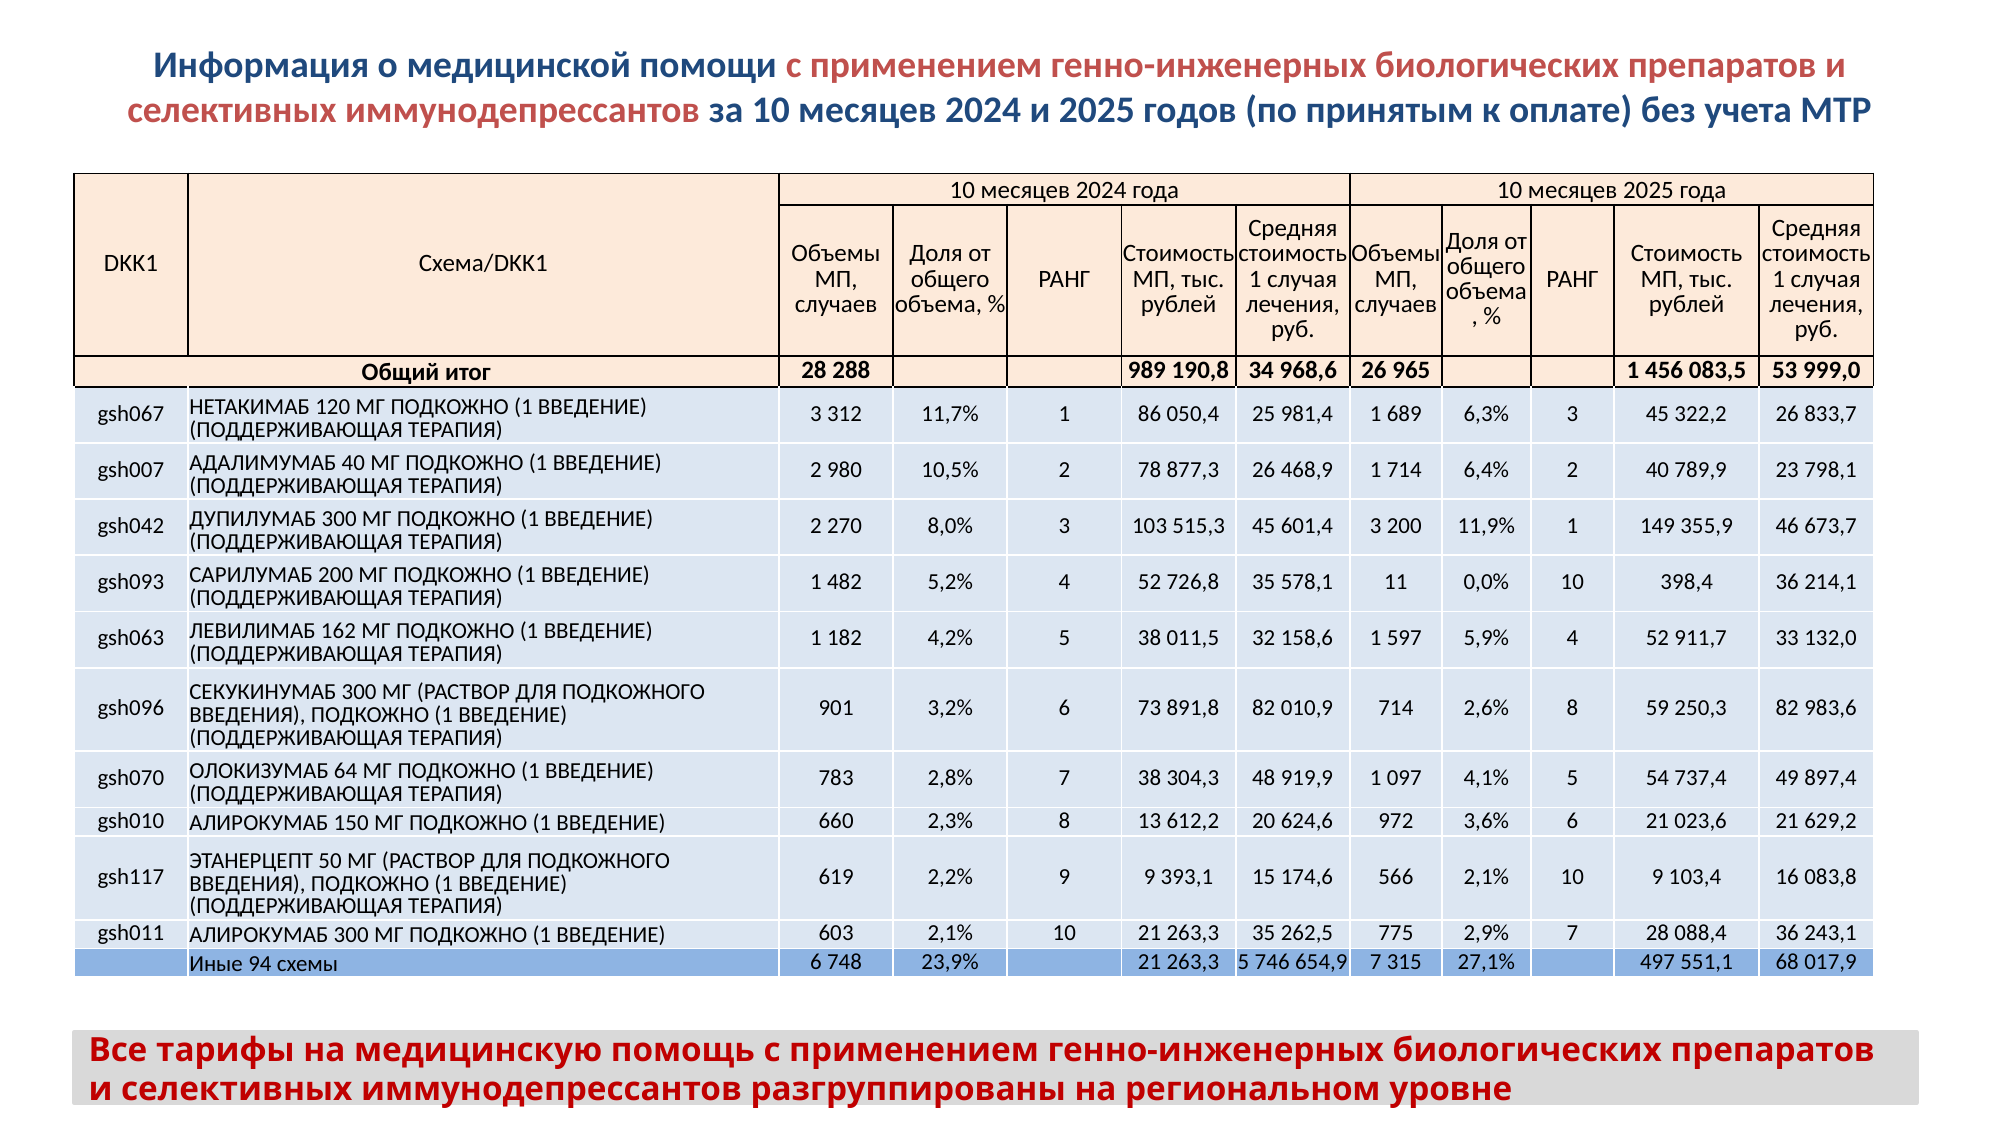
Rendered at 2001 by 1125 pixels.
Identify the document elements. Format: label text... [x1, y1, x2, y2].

table_cell 53 999,0 [1760, 357, 1873, 386]
table_cell 11,7% [894, 388, 1006, 442]
table_cell 10 [1532, 556, 1613, 611]
table_cell 1 689 [1351, 388, 1441, 442]
table_cell 82 010,9 [1237, 669, 1349, 750]
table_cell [1532, 921, 1613, 948]
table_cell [780, 921, 892, 948]
table_cell 4,2% [894, 612, 1006, 667]
table_cell Общий итог [75, 357, 778, 386]
table_cell 8 [1008, 808, 1121, 835]
table_cell [1443, 357, 1530, 386]
table_cell 3 [1532, 388, 1613, 442]
table_cell 7 [1008, 752, 1121, 807]
table_cell 48 919,9 [1237, 752, 1349, 807]
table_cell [1760, 808, 1873, 835]
table_cell [1532, 357, 1613, 386]
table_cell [1760, 949, 1873, 976]
table_cell 783 [780, 752, 892, 807]
table_cell 32 158,6 [1237, 612, 1349, 667]
table_cell 5 [1532, 752, 1613, 807]
table_cell 25 981,4 [1237, 388, 1349, 442]
table_cell 82 983,6 [1760, 669, 1873, 750]
table_cell gsh063 [75, 612, 187, 667]
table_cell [1122, 921, 1235, 948]
table_cell 59 250,3 [1615, 669, 1758, 750]
table_cell 5 [1008, 612, 1121, 667]
table_cell 989 190,8 [1122, 357, 1235, 386]
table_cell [894, 921, 1006, 948]
table_header 10 месяцев 2024 года [780, 174, 1349, 204]
table_cell 1 [1008, 388, 1121, 442]
table_cell [1008, 357, 1121, 386]
table_cell 35 578,1 [1237, 556, 1349, 611]
table_cell 52 726,8 [1122, 556, 1235, 611]
table_cell 6,3% [1443, 388, 1530, 442]
table_cell gsh042 [75, 500, 187, 554]
table_cell [894, 357, 1006, 386]
table_cell АДАЛИМУМАБ 40 МГ ПОДКОЖНО (1 ВВЕДЕНИЕ) (ПОДДЕРЖИВАЮЩАЯ ТЕРАПИЯ) [189, 444, 778, 498]
table_cell 26 468,9 [1237, 444, 1349, 498]
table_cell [1615, 837, 1758, 919]
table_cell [1351, 949, 1441, 976]
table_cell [894, 837, 1006, 919]
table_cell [1760, 921, 1873, 948]
table_cell 4 [1008, 556, 1121, 611]
table_cell 149 355,9 [1615, 500, 1758, 554]
table_cell РАНГ [1008, 206, 1121, 355]
table_cell АЛИРОКУМАБ 150 МГ ПОДКОЖНО (1 ВВЕДЕНИЕ) [189, 808, 778, 835]
table_cell 38 011,5 [1122, 612, 1235, 667]
table_cell 3 312 [780, 388, 892, 442]
table_cell 2 [1008, 444, 1121, 498]
table_cell 33 132,0 [1760, 612, 1873, 667]
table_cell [1443, 949, 1530, 976]
table_cell 2,3% [894, 808, 1006, 835]
table_cell 2 270 [780, 500, 892, 554]
table_cell 6,4% [1443, 444, 1530, 498]
table_cell 86 050,4 [1122, 388, 1235, 442]
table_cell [1443, 808, 1530, 835]
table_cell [189, 837, 778, 919]
table_cell 26 965 [1351, 357, 1441, 386]
table_cell 714 [1351, 669, 1441, 750]
table_cell 1 097 [1351, 752, 1441, 807]
table_cell 5,9% [1443, 612, 1530, 667]
table_cell 73 891,8 [1122, 669, 1235, 750]
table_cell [1122, 837, 1235, 919]
table_cell ОЛОКИЗУМАБ 64 МГ ПОДКОЖНО (1 ВВЕДЕНИЕ) (ПОДДЕРЖИВАЮЩАЯ ТЕРАПИЯ) [189, 752, 778, 807]
table_cell 1 456 083,5 [1615, 357, 1758, 386]
table_cell 1 597 [1351, 612, 1441, 667]
table_cell Доля от общего объема, % [1443, 206, 1530, 355]
table_cell 2,8% [894, 752, 1006, 807]
table_cell ДУПИЛУМАБ 300 МГ ПОДКОЖНО (1 ВВЕДЕНИЕ) (ПОДДЕРЖИВАЮЩАЯ ТЕРАПИЯ) [189, 500, 778, 554]
table_cell 40 789,9 [1615, 444, 1758, 498]
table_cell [75, 921, 187, 948]
table_cell 52 911,7 [1615, 612, 1758, 667]
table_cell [75, 837, 187, 919]
table_cell 36 214,1 [1760, 556, 1873, 611]
table_cell 2,6% [1443, 669, 1530, 750]
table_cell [189, 921, 778, 948]
table_cell 10,5% [894, 444, 1006, 498]
table_cell 1 482 [780, 556, 892, 611]
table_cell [1443, 921, 1530, 948]
table_cell gsh067 [75, 388, 187, 442]
table_cell 46 673,7 [1760, 500, 1873, 554]
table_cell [1443, 837, 1530, 919]
table_cell 6 [1008, 669, 1121, 750]
table_cell 26 833,7 [1760, 388, 1873, 442]
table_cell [894, 949, 1006, 976]
table_cell Средняя стоимость 1 случая лечения, руб. [1760, 206, 1873, 355]
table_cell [780, 949, 892, 976]
table_cell 4,1% [1443, 752, 1530, 807]
table_cell 28 288 [780, 357, 892, 386]
table_cell 8 [1532, 669, 1613, 750]
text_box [72, 1030, 1919, 1105]
table_cell Доля от общего объема, % [894, 206, 1006, 355]
table_cell 11,9% [1443, 500, 1530, 554]
table_cell ЛЕВИЛИМАБ 162 МГ ПОДКОЖНО (1 ВВЕДЕНИЕ) (ПОДДЕРЖИВАЮЩАЯ ТЕРАПИЯ) [189, 612, 778, 667]
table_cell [1532, 808, 1613, 835]
table_header 10 месяцев 2025 года [1351, 174, 1873, 204]
table_cell Средняя стоимость 1 случая лечения, руб. [1237, 206, 1349, 355]
table_cell 2 980 [780, 444, 892, 498]
table_cell 8,0% [894, 500, 1006, 554]
table_cell 11 [1351, 556, 1441, 611]
table_cell 38 304,3 [1122, 752, 1235, 807]
table_cell 20 624,6 [1237, 808, 1349, 835]
table_cell gsh096 [75, 669, 187, 750]
table_cell 398,4 [1615, 556, 1758, 611]
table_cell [1008, 837, 1121, 919]
table_cell РАНГ [1532, 206, 1613, 355]
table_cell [780, 837, 892, 919]
table_cell 1 [1532, 500, 1613, 554]
table_cell gsh007 [75, 444, 187, 498]
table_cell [1351, 808, 1441, 835]
table_cell СЕКУКИНУМАБ 300 МГ (РАСТВОР ДЛЯ ПОДКОЖНОГО ВВЕДЕНИЯ), ПОДКОЖНО (1 ВВЕДЕНИЕ) (ПОДДЕРЖИВАЮЩАЯ ТЕРАПИЯ) [189, 669, 778, 750]
table_cell 0,0% [1443, 556, 1530, 611]
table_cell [1532, 949, 1613, 976]
table_cell Объемы МП, случаев [1351, 206, 1441, 355]
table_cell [1615, 808, 1758, 835]
table_cell 3 [1008, 500, 1121, 554]
table_cell 4 [1532, 612, 1613, 667]
table_cell 103 515,3 [1122, 500, 1235, 554]
table_cell 2 [1532, 444, 1613, 498]
table_cell 34 968,6 [1237, 357, 1349, 386]
table_header Схема/DKK1 [189, 174, 778, 355]
table_cell 1 182 [780, 612, 892, 667]
table_cell 45 601,4 [1237, 500, 1349, 554]
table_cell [1615, 949, 1758, 976]
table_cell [1615, 921, 1758, 948]
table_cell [189, 949, 778, 976]
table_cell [1532, 837, 1613, 919]
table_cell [1760, 837, 1873, 919]
table_cell 3 200 [1351, 500, 1441, 554]
table_cell gsh010 [75, 808, 187, 835]
table_cell 78 877,3 [1122, 444, 1235, 498]
table_cell 13 612,2 [1122, 808, 1235, 835]
table_cell 5,2% [894, 556, 1006, 611]
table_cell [1122, 949, 1235, 976]
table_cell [1351, 921, 1441, 948]
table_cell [1237, 837, 1349, 919]
table_cell 23 798,1 [1760, 444, 1873, 498]
table_cell gsh070 [75, 752, 187, 807]
table_cell САРИЛУМАБ 200 МГ ПОДКОЖНО (1 ВВЕДЕНИЕ) (ПОДДЕРЖИВАЮЩАЯ ТЕРАПИЯ) [189, 556, 778, 611]
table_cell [1008, 921, 1121, 948]
table_cell Объемы МП, случаев [780, 206, 892, 355]
table_cell 45 322,2 [1615, 388, 1758, 442]
table_cell 660 [780, 808, 892, 835]
table_cell 901 [780, 669, 892, 750]
table_cell Стоимость МП, тыс. рублей [1122, 206, 1235, 355]
table_cell 54 737,4 [1615, 752, 1758, 807]
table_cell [1008, 949, 1121, 976]
table_cell 1 714 [1351, 444, 1441, 498]
table_cell gsh093 [75, 556, 187, 611]
table_cell 3,2% [894, 669, 1006, 750]
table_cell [1351, 837, 1441, 919]
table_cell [1237, 921, 1349, 948]
text_box Информация о медицинской помощи с применением генно-инженерных биологических препаратов и селективных иммунодепрессантов за 10 месяцев 2024 и 2025 годов (по принятым к оплате) без учета МТР [40, 32, 1960, 138]
table_cell НЕТАКИМАБ 120 МГ ПОДКОЖНО (1 ВВЕДЕНИЕ) (ПОДДЕРЖИВАЮЩАЯ ТЕРАПИЯ) [189, 388, 778, 442]
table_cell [75, 949, 187, 976]
table_cell Стоимость МП, тыс. рублей [1615, 206, 1758, 355]
table_cell 49 897,4 [1760, 752, 1873, 807]
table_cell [1237, 949, 1349, 976]
table_header DKK1 [75, 174, 187, 355]
